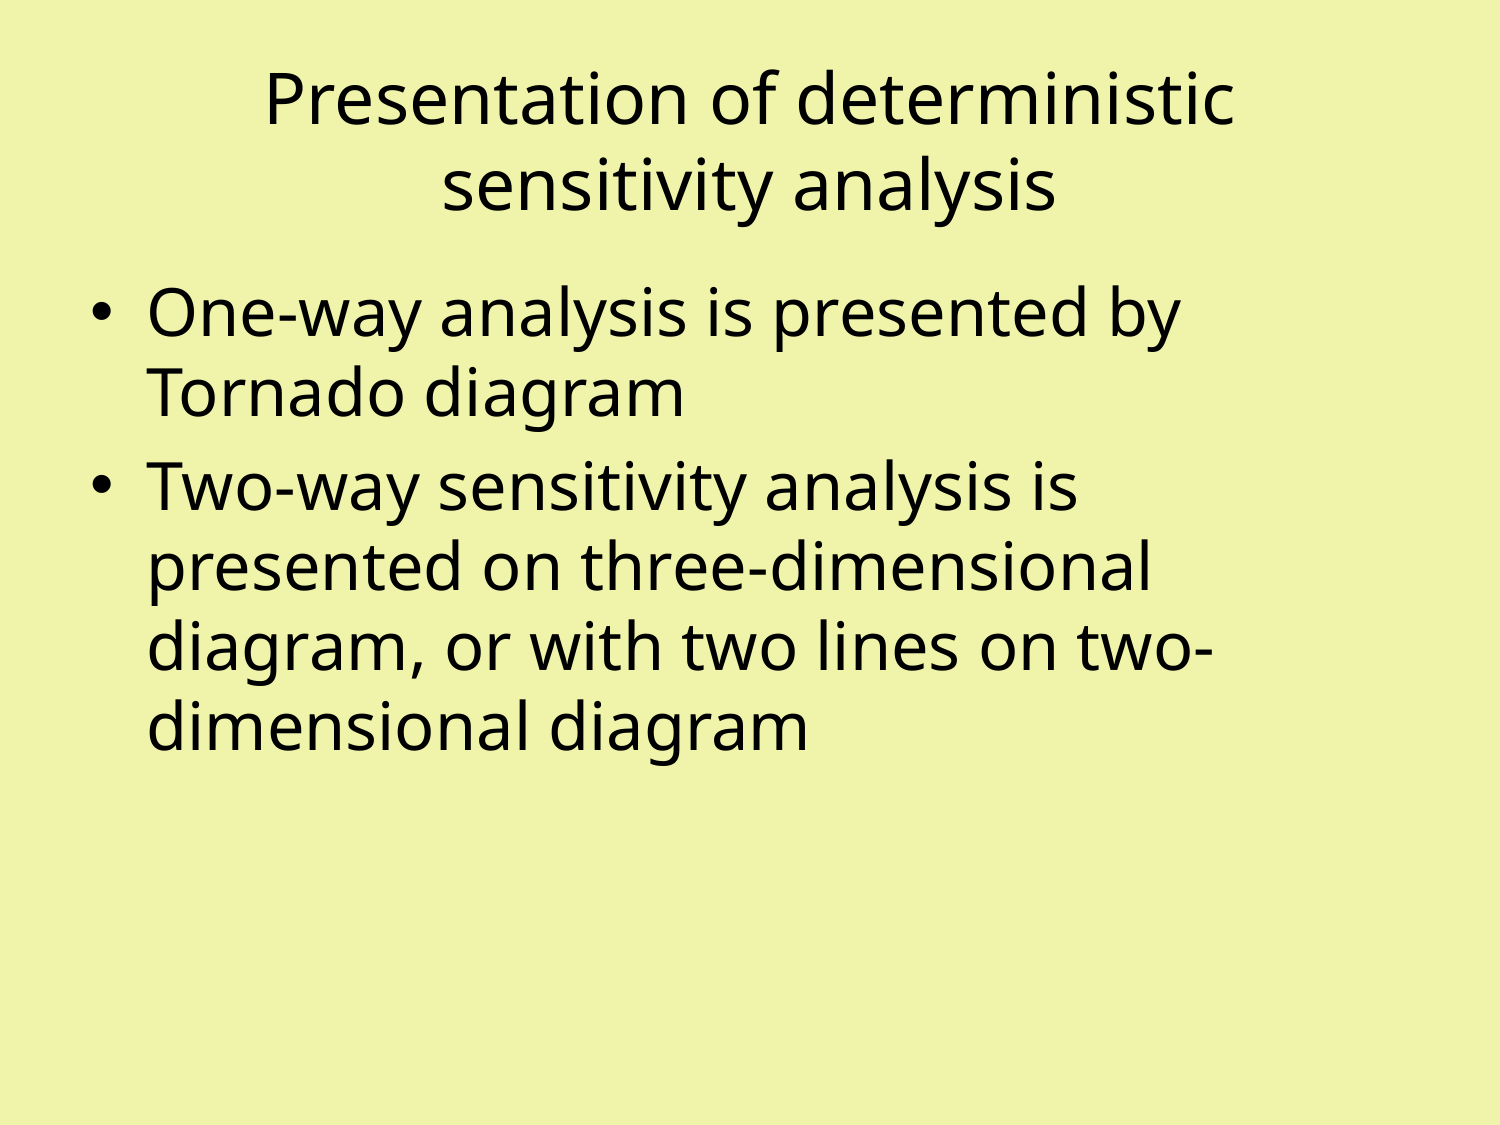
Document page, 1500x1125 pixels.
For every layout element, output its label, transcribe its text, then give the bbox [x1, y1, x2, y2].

list One-way analysis is presented by Tornado diagram Two-way sensitivity analysis is presented on three-dimensional diagram, or with two lines on two-dimensional diagram [75, 262, 1425, 1005]
title Presentation of deterministic sensitivity analysis [75, 45, 1425, 233]
